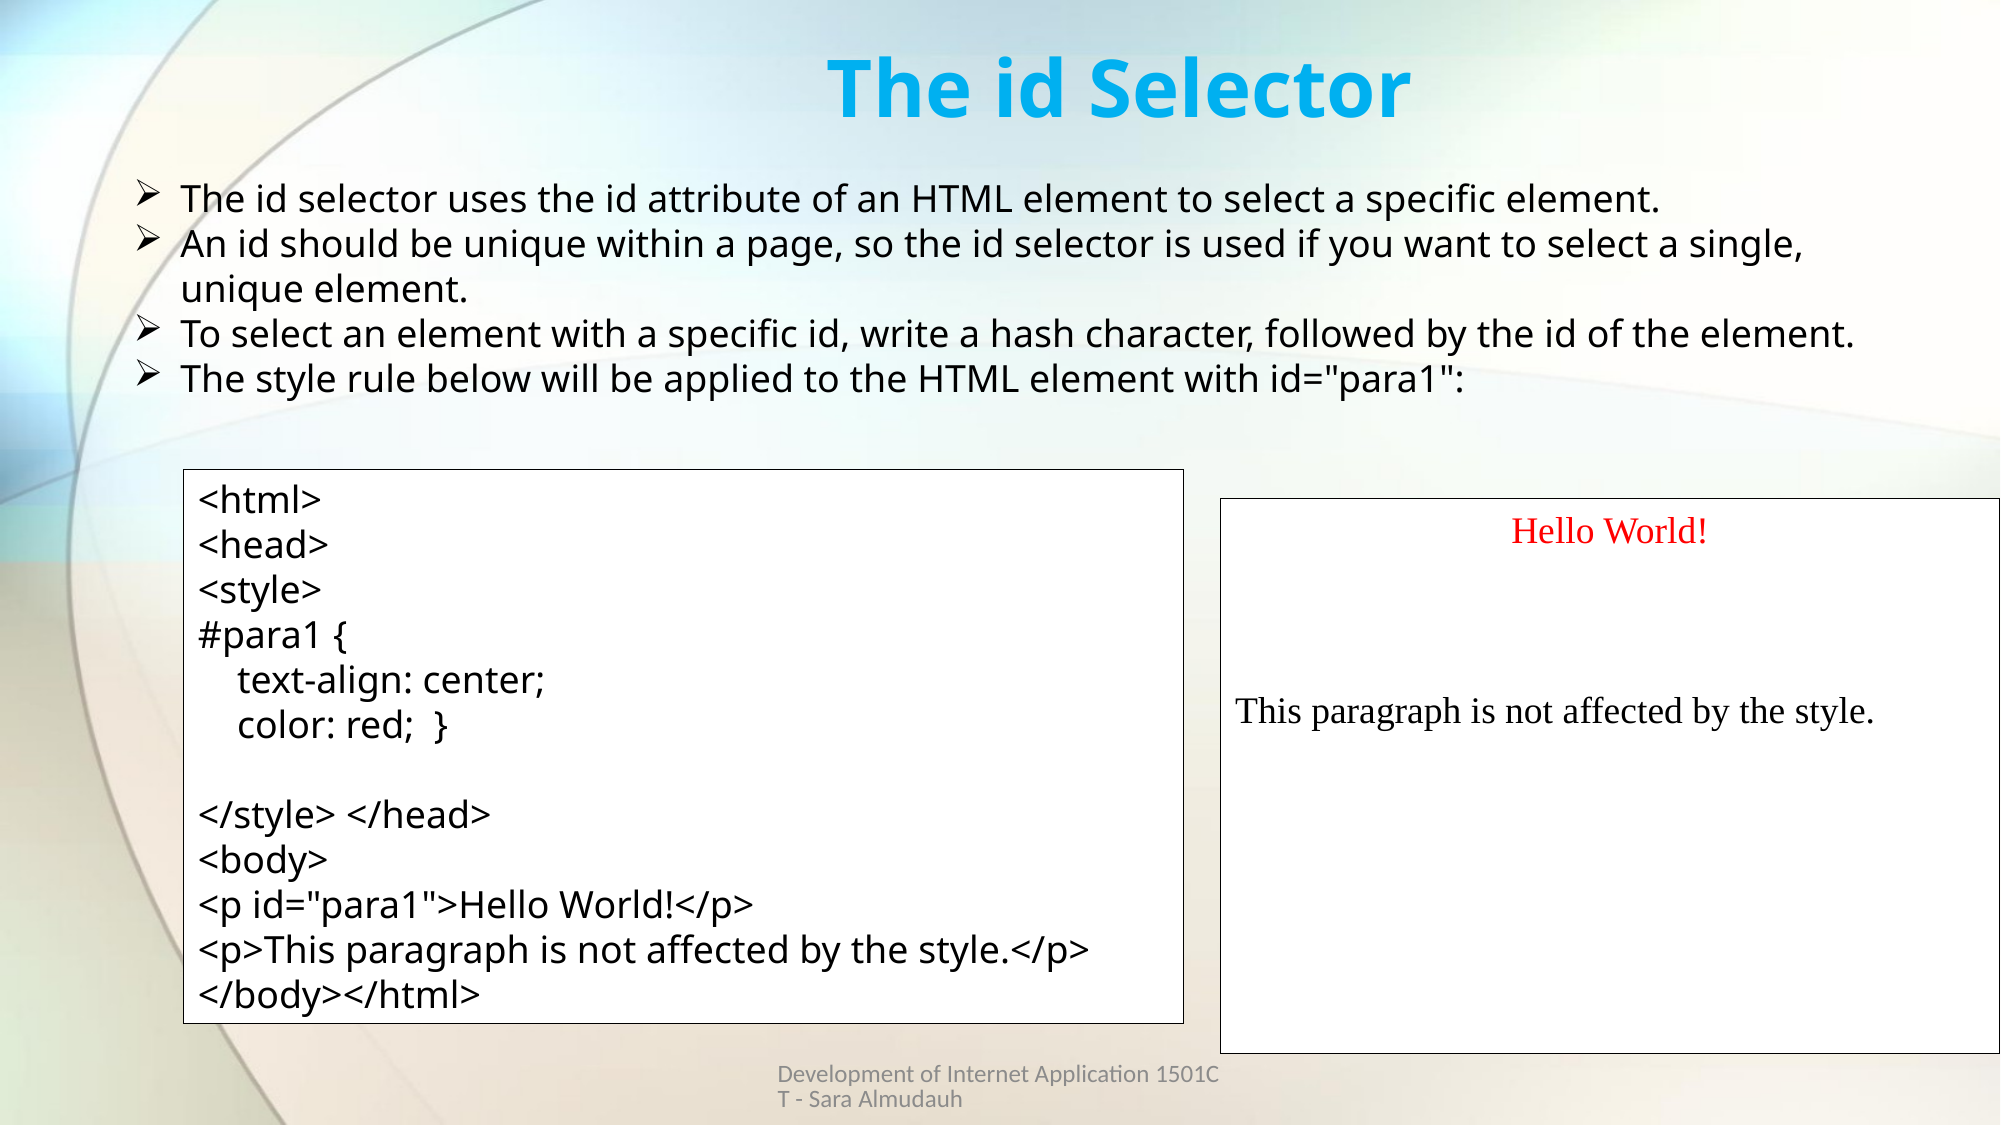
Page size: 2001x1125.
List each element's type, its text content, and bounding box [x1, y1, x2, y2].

text_box <html> <head> <style> #para1 { text-align: center; color: red; } </style> </head> <body> <p id="para1">Hello World!</p> <p>This paragraph is not affected by the style.</p> </body></html> [183, 469, 1184, 1024]
picture [0, 0, 2001, 1125]
text_box The id selector uses the id attribute of an HTML element to select a specific element. An id should be unique within a page, so the id selector is used if you want to select a single, unique element. To select an element with a specific id, write a hash character, followed by the id of the element. The style rule below will be applied to the HTML element with id="para1": [118, 167, 1917, 408]
text_box Hello World! This paragraph is not affected by the style. [1220, 498, 2000, 1054]
title The id Selector [379, 30, 1861, 142]
footer Development of Internet Application 1501CT - Sara Almudauh [762, 1042, 1238, 1103]
